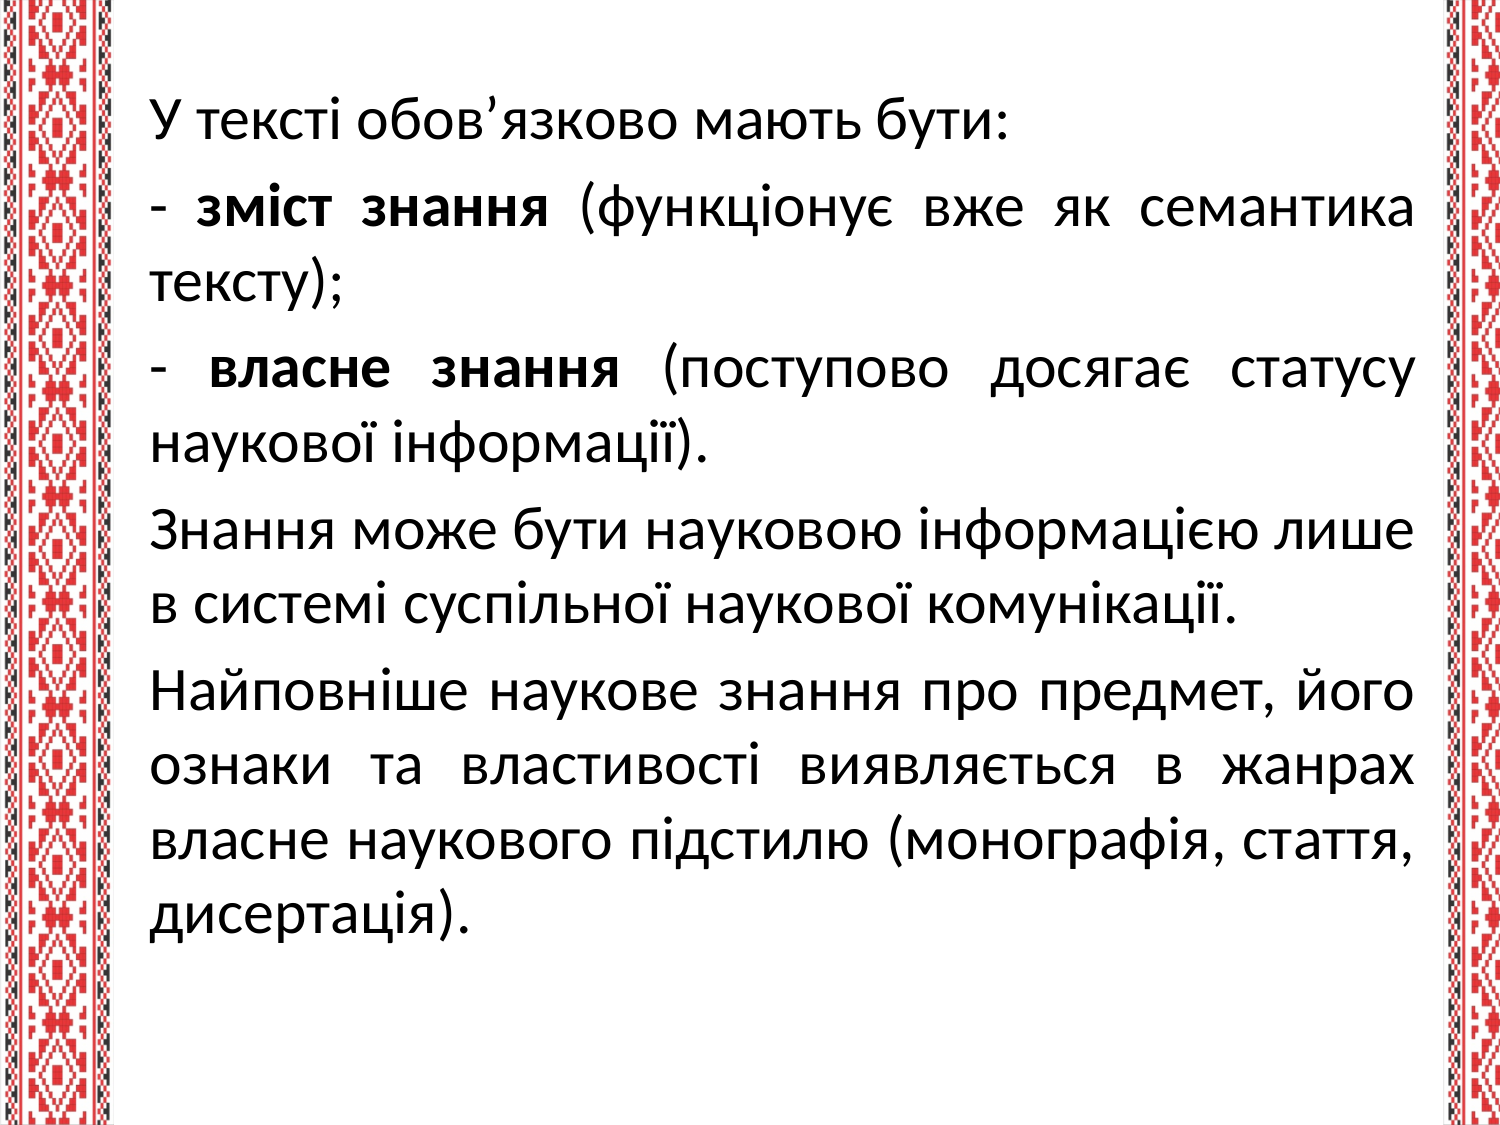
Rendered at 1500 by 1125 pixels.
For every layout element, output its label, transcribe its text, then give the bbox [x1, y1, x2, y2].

picture [0, 1, 620, 1124]
picture [937, 1, 1500, 1124]
list У тексті обов’язково мають бути: - зміст знання (функціонує вже як семантика тексту); - власне знання (поступово досягає статусу наукової інформації). Знання може бути науковою інформацією лише в системі суспільної наукової комунікації. Найповніше наукове знання про предмет, його ознаки та властивості виявляється в жанрах власне наукового підстилю (монографія, стаття, дисертація). [114, 70, 1432, 1017]
